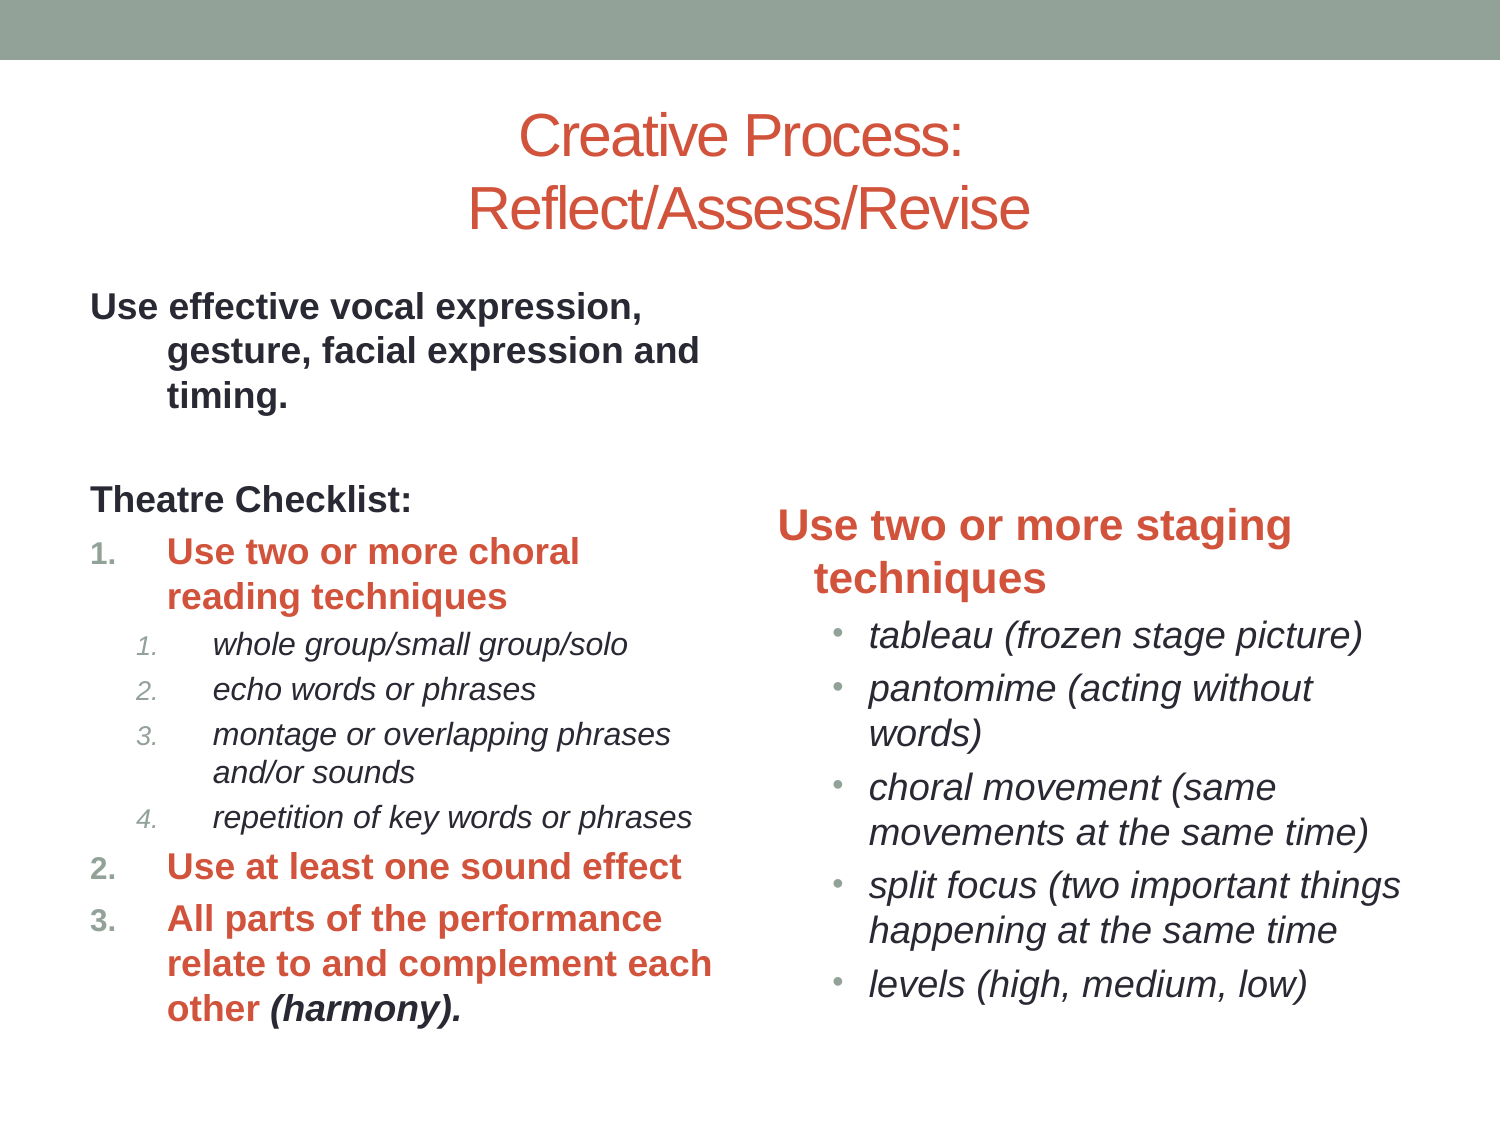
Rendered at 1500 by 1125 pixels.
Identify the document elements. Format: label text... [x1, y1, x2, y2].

list Use two or more staging techniques tableau (frozen stage picture) pantomime (acting without words) choral movement (same movements at the same time) split focus (two important things happening at the same time levels (high, medium, low) [762, 489, 1425, 1049]
title Creative Process: Reflect/Assess/Revise [75, 87, 1425, 250]
list Use effective vocal expression, gesture, facial expression and timing. Theatre Checklist: Use two or more choral reading techniques whole group/small group/solo echo words or phrases montage or overlapping phrases and/or sounds repetition of key words or phrases Use at least one sound effect All parts of the performance relate to and complement each other (harmony). [75, 274, 738, 1049]
